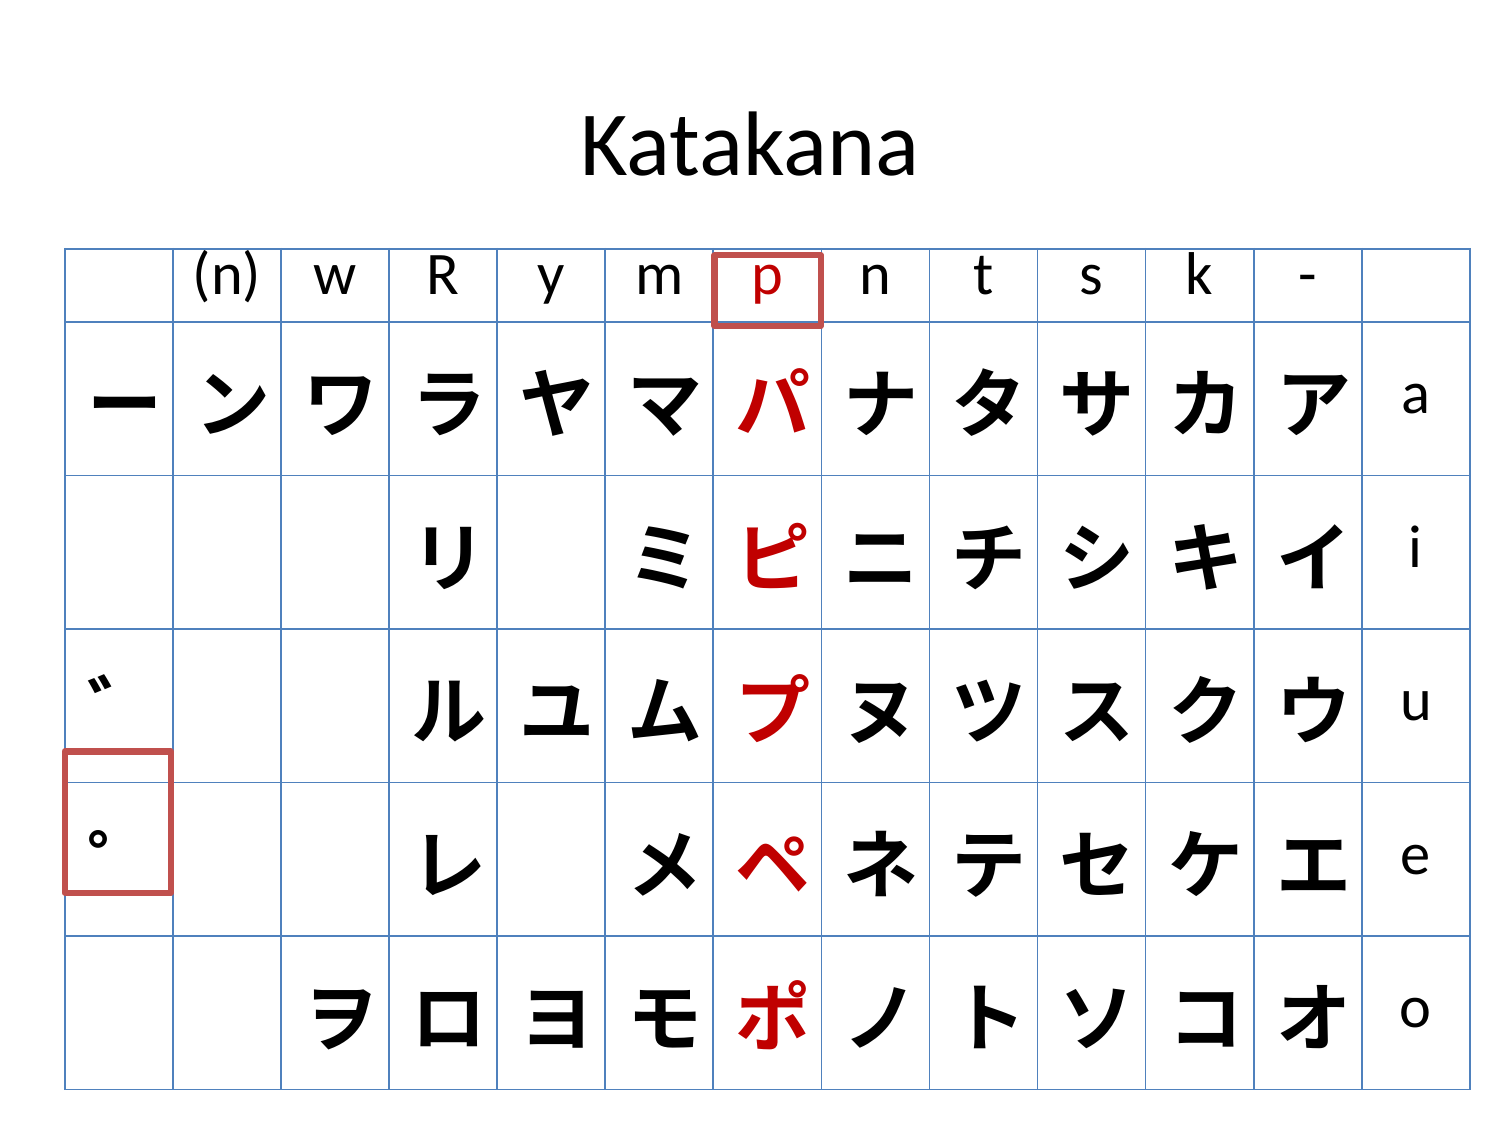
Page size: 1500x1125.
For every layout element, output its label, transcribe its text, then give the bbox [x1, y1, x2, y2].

table_cell ヨ [498, 937, 604, 1089]
table_header k [1146, 250, 1253, 321]
table_cell マ [606, 323, 712, 475]
table_cell カ [1146, 323, 1253, 475]
table_cell ヤ [498, 323, 604, 475]
table_cell ン [174, 323, 280, 475]
table_header y [498, 250, 604, 321]
table_cell ス [1038, 630, 1145, 782]
table_cell セ [1038, 783, 1145, 935]
table_cell ク [1146, 630, 1253, 782]
table_cell ロ [390, 937, 496, 1089]
table_cell [282, 630, 388, 782]
table_cell e [1363, 783, 1469, 935]
table_header t [930, 250, 1037, 321]
table_cell ワ [282, 323, 388, 475]
table_cell o [1363, 937, 1469, 1089]
table_cell a [1363, 323, 1469, 475]
text_box [63, 749, 173, 895]
table_cell ツ [930, 630, 1037, 782]
table_cell ル [390, 630, 496, 782]
table_cell [282, 476, 388, 628]
table_cell タ [930, 323, 1037, 475]
table_cell [174, 476, 280, 628]
table_cell [66, 937, 172, 1089]
table_cell i [1363, 476, 1469, 628]
table_cell [66, 476, 172, 628]
table_cell ゜ [66, 895, 172, 935]
table_cell ー [66, 323, 172, 475]
table_cell ソ [1038, 937, 1145, 1089]
table_cell チ [930, 476, 1037, 628]
table_cell ア [1255, 323, 1361, 475]
table_cell ウ [1255, 630, 1361, 782]
table_cell u [1363, 630, 1469, 782]
table_cell コ [1146, 937, 1253, 1089]
table_header [66, 250, 172, 321]
table_cell ミ [606, 476, 712, 628]
table_cell ケ [1146, 783, 1253, 935]
table_cell パ [714, 328, 821, 475]
table_header (n) [174, 250, 280, 321]
table_cell テ [930, 783, 1037, 935]
table_cell ユ [498, 630, 604, 782]
table_header R [390, 250, 496, 321]
table_cell リ [390, 476, 496, 628]
table_header - [1255, 250, 1361, 321]
table_cell ペ [714, 783, 821, 935]
table_cell シ [1038, 476, 1145, 628]
table_cell ナ [822, 323, 929, 475]
table_header n [822, 250, 929, 321]
table_cell レ [390, 783, 496, 935]
table_cell ヲ [282, 937, 388, 1089]
table_cell [174, 783, 280, 935]
table_cell イ [1255, 476, 1361, 628]
table_cell ゛ [66, 630, 172, 749]
table_cell ネ [822, 783, 929, 935]
table_header w [282, 250, 388, 321]
text_box [712, 253, 823, 328]
table_cell [282, 783, 388, 935]
table_cell ヌ [822, 630, 929, 782]
table_cell ト [930, 937, 1037, 1089]
table_header m [606, 250, 712, 321]
table_cell オ [1255, 937, 1361, 1089]
title Katakana [75, 45, 1425, 233]
table_cell [498, 783, 604, 935]
table_cell ピ [714, 476, 821, 628]
table_cell [498, 476, 604, 628]
table_header [1363, 250, 1469, 321]
table_cell ノ [822, 937, 929, 1089]
table_cell ポ [714, 937, 821, 1089]
table_header s [1038, 250, 1145, 321]
table_cell キ [1146, 476, 1253, 628]
table_cell [174, 630, 280, 782]
table_cell ラ [390, 323, 496, 475]
table_cell モ [606, 937, 712, 1089]
table_cell メ [606, 783, 712, 935]
table_cell プ [714, 630, 821, 782]
table_cell エ [1255, 783, 1361, 935]
table_cell [174, 937, 280, 1089]
table_cell ム [606, 630, 712, 782]
table_cell ニ [822, 476, 929, 628]
table_cell サ [1038, 323, 1145, 475]
